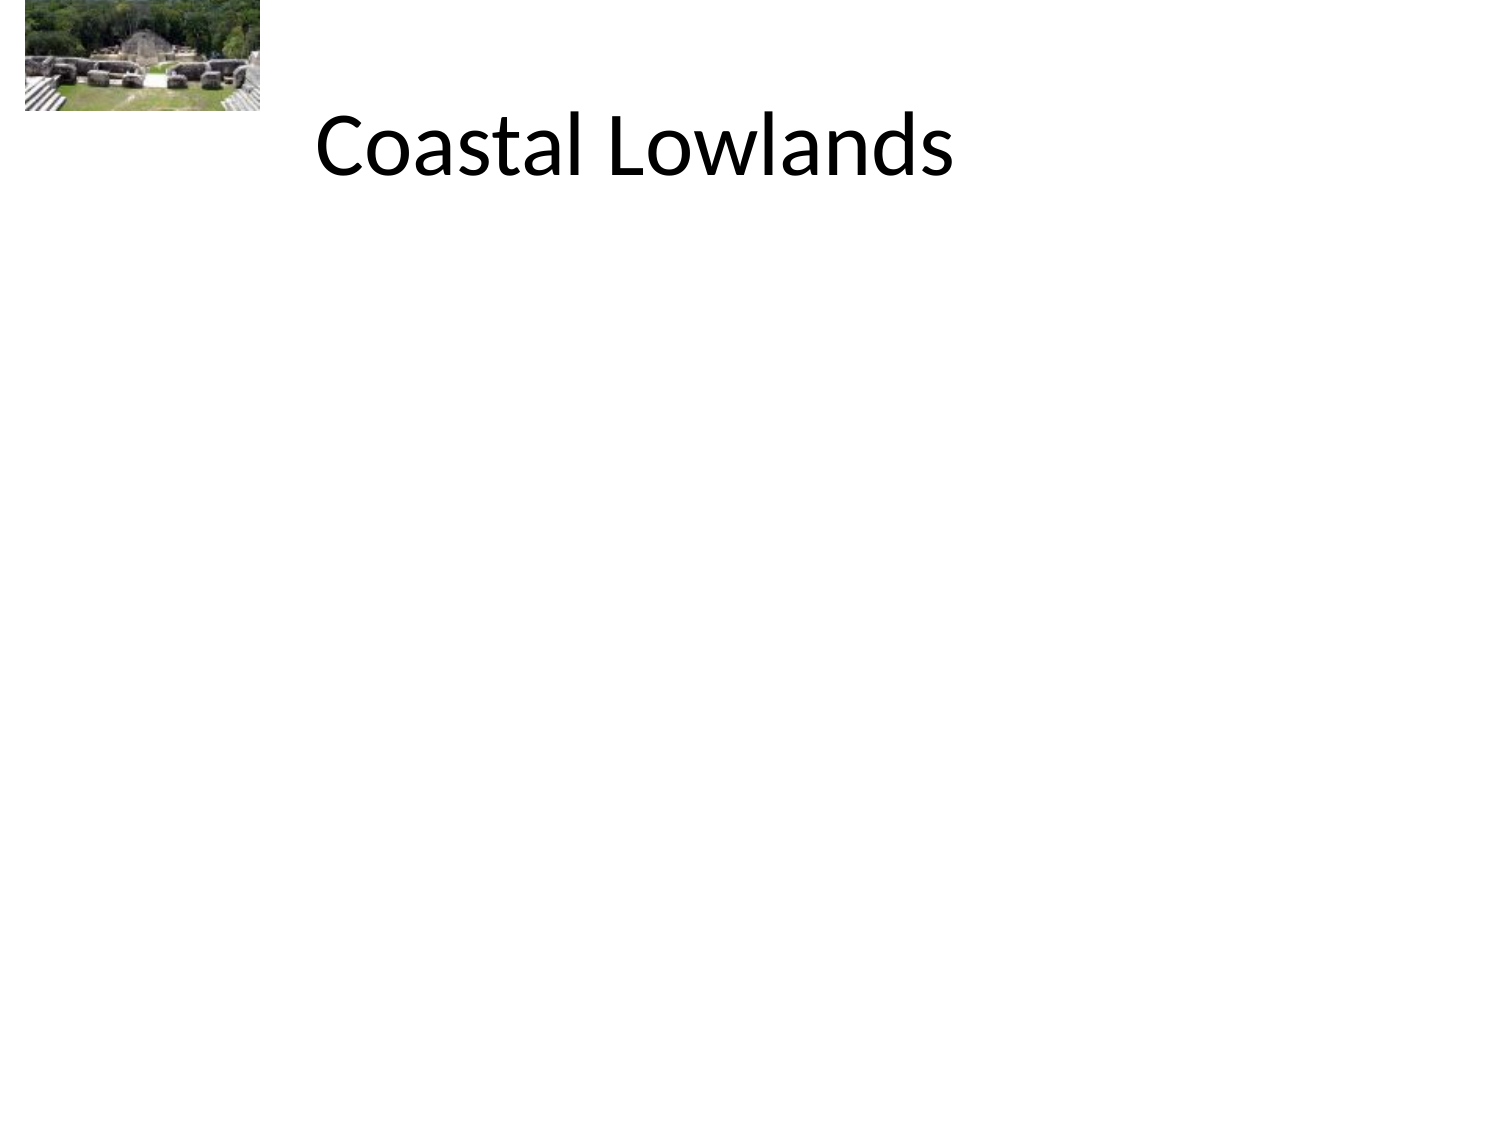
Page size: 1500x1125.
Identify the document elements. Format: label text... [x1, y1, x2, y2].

title Coastal Lowlands [75, 45, 1425, 233]
picture [25, 0, 261, 112]
